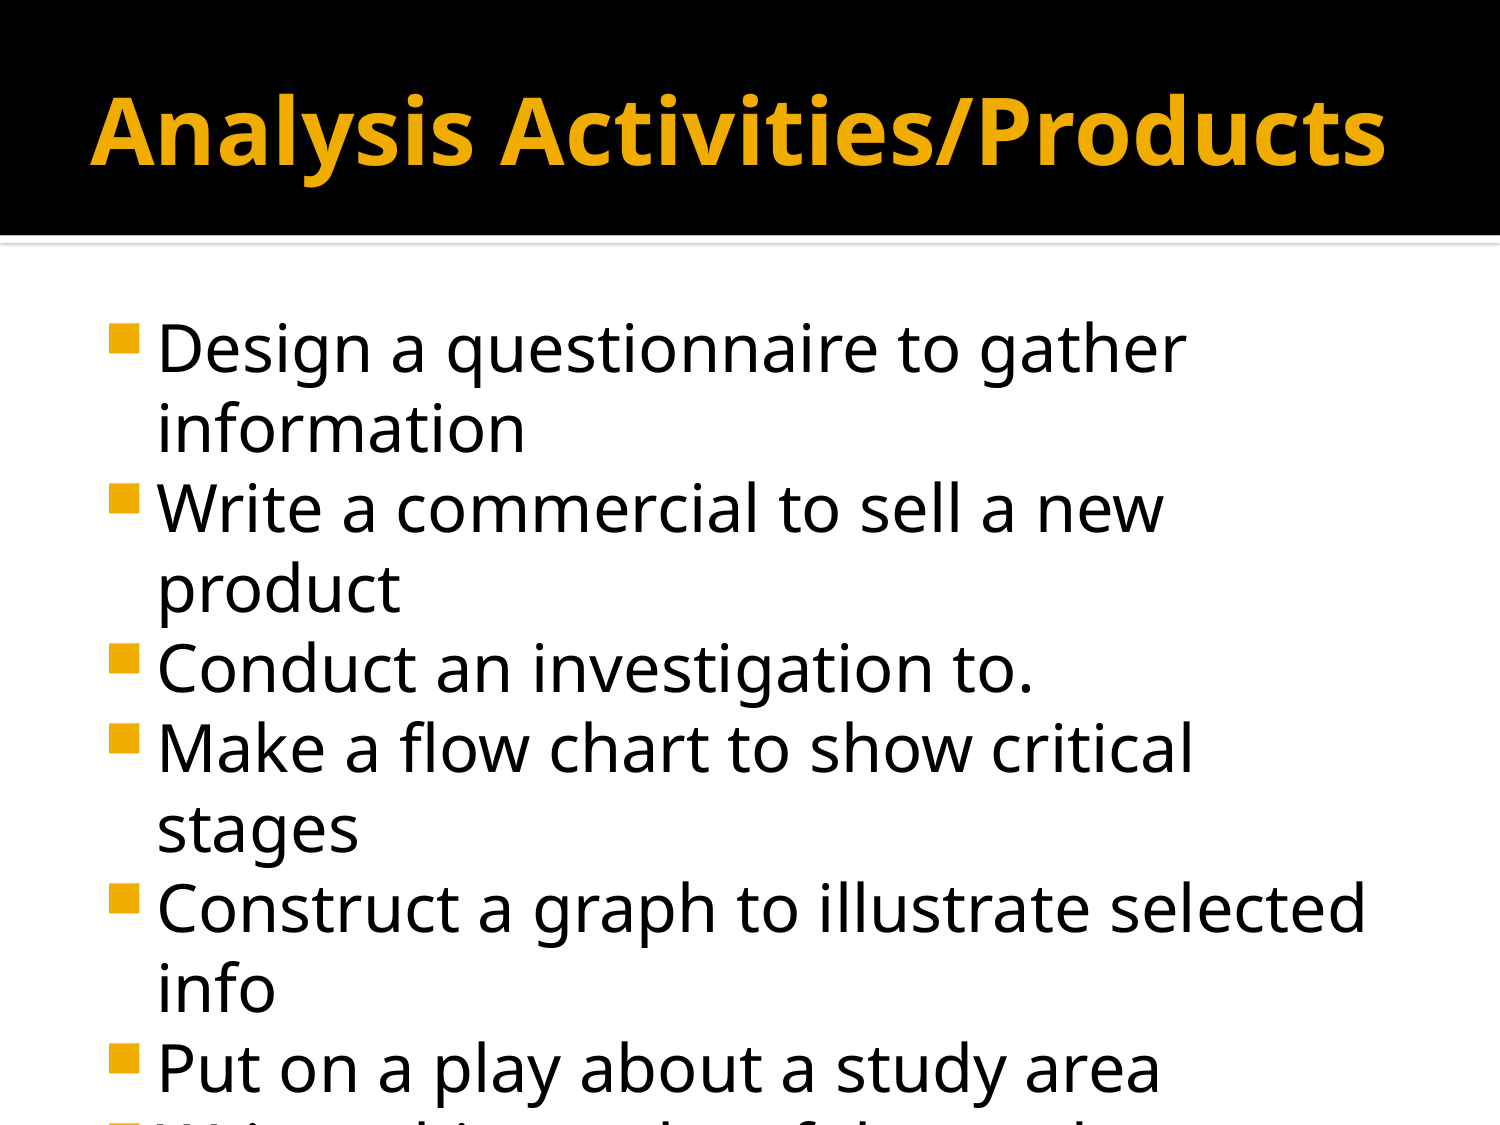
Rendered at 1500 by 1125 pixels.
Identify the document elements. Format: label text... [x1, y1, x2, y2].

list Design a questionnaire to gather information Write a commercial to sell a new product Conduct an investigation to. Make a flow chart to show critical stages Construct a graph to illustrate selected info Put on a play about a study area Writ e a biography of the study person Make a jigsaw puzzle Make a family tree showing relationships [75, 291, 1425, 1050]
title Analysis Activities/Products [75, 25, 1425, 231]
